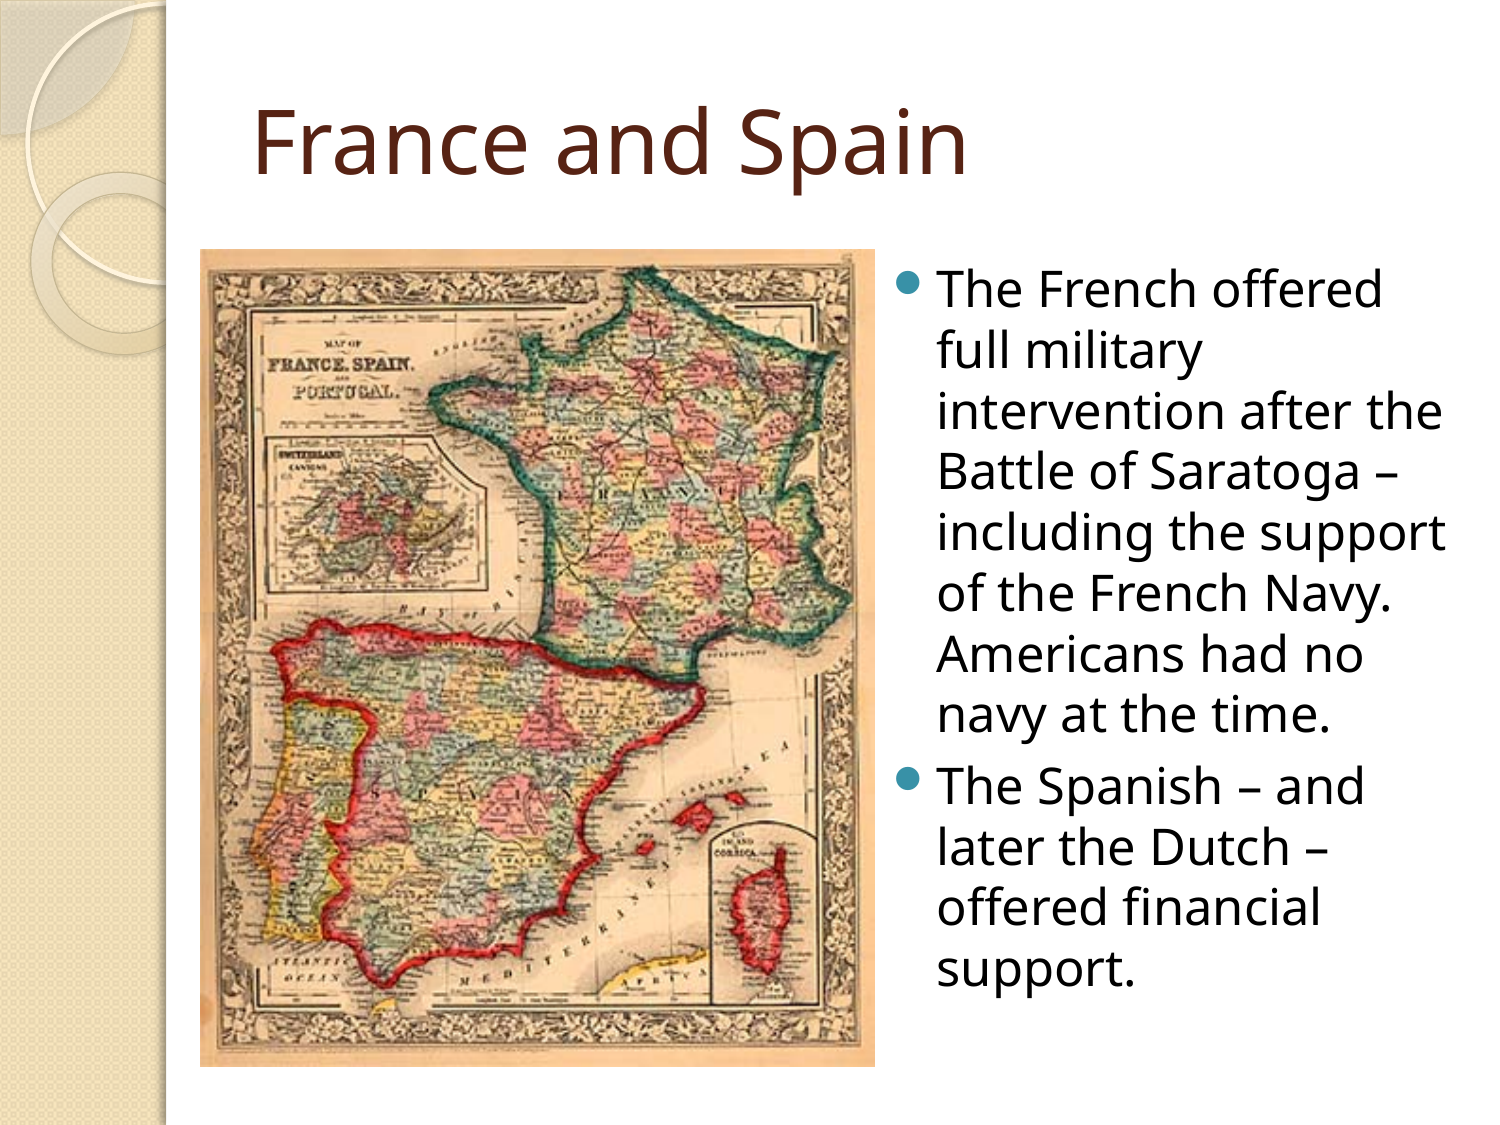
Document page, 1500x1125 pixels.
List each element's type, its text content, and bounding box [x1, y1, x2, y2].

list The French offered full military intervention after the Battle of Saratoga – including the support of the French Navy. Americans had no navy at the time. The Spanish – and later the Dutch – offered financial support. [879, 249, 1466, 1015]
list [199, 249, 876, 1067]
title France and Spain [235, 45, 1466, 233]
